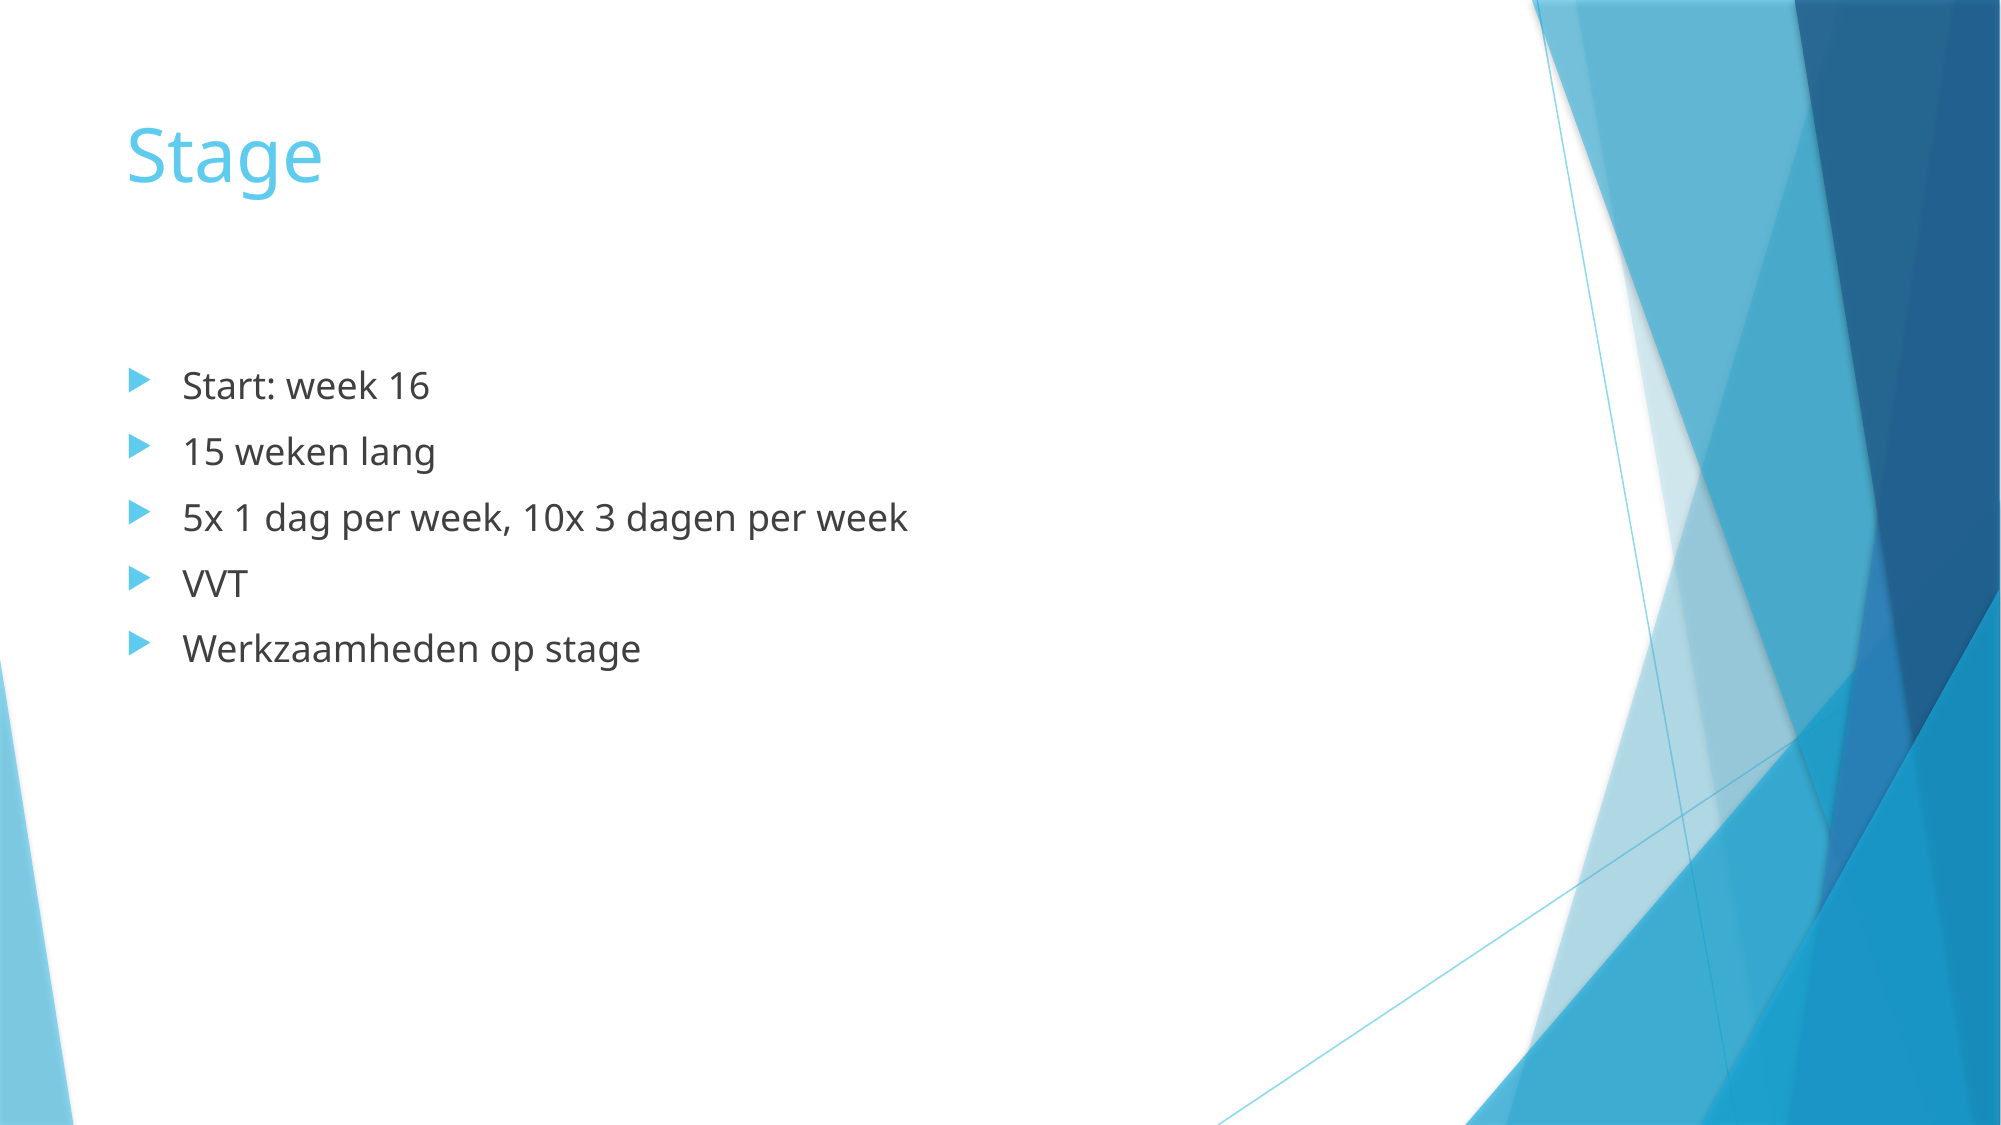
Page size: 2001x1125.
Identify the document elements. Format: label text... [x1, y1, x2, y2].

title Stage [111, 99, 1522, 317]
list Start: week 16 15 weken lang 5x 1 dag per week, 10x 3 dagen per week VVT Werkzaamheden op stage [111, 354, 1522, 992]
